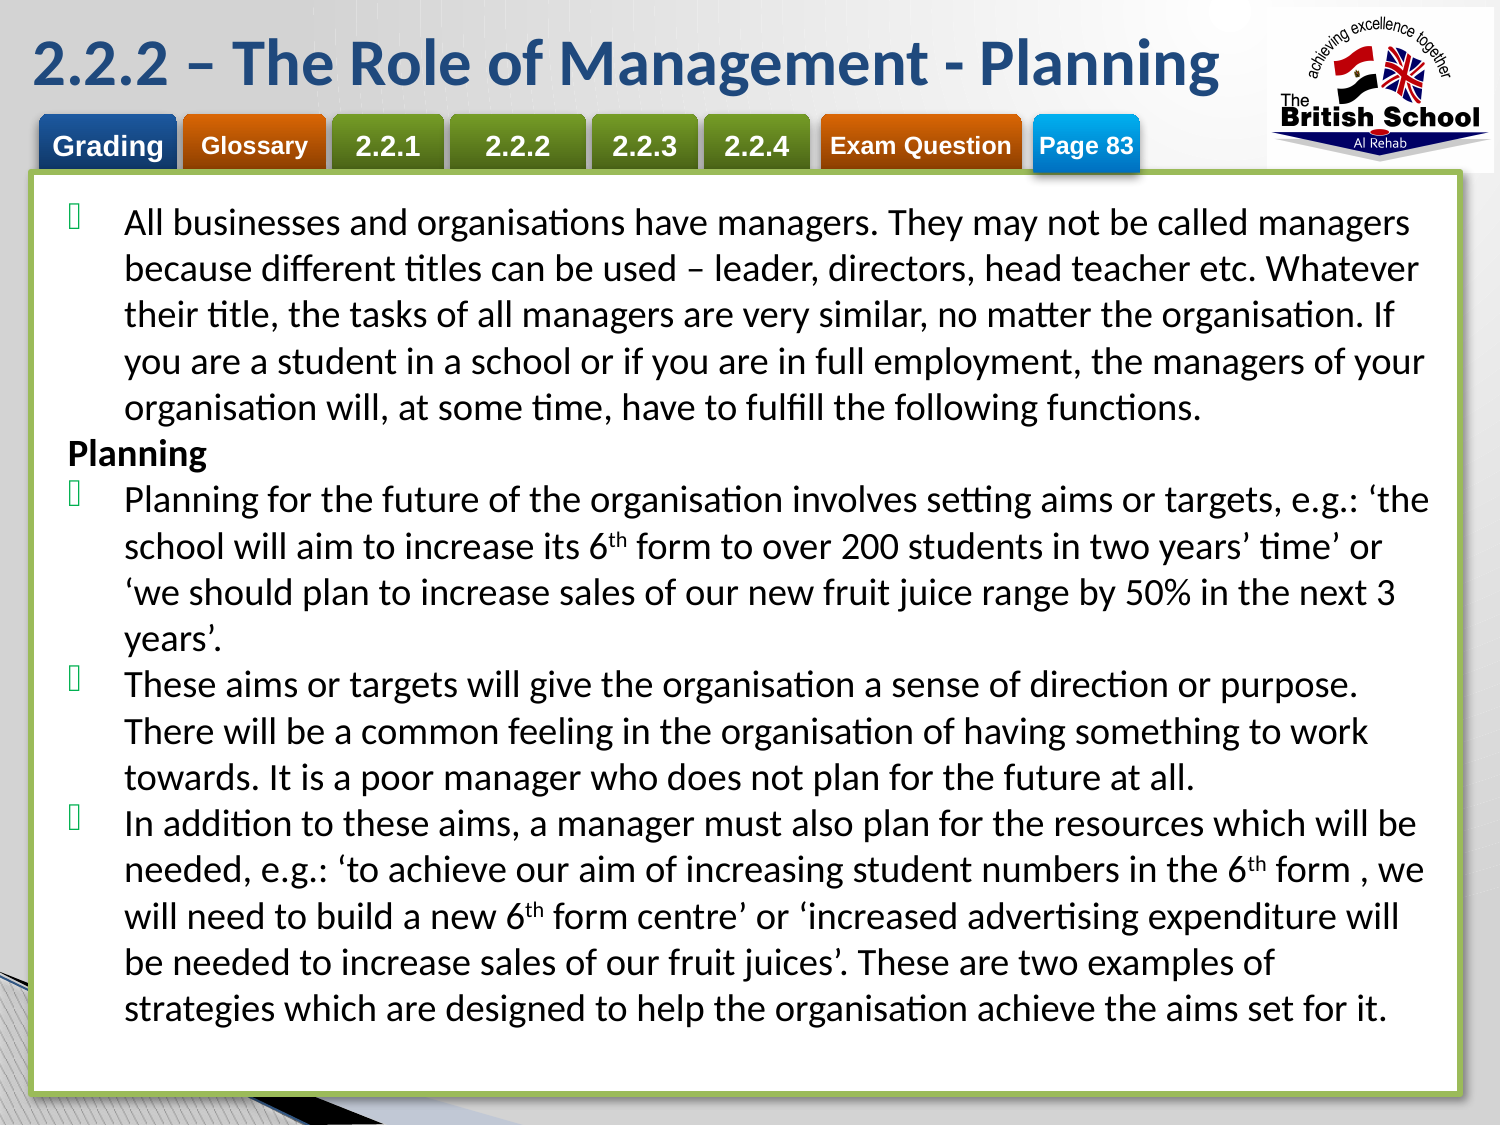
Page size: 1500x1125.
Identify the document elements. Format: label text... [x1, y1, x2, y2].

picture [1267, 7, 1495, 173]
title 2.2.2 – The Role of Management - Planning [17, 7, 1282, 110]
picture [281, 1114, 303, 1125]
text_box All businesses and organisations have managers. They may not be called managers because different titles can be used – leader, directors, head teacher etc. Whatever their title, the tasks of all managers are very similar, no matter the organisation. If you are a student in a school or if you are in full employment, the managers of your organisation will, at some time, have to fulfill the following functions. Planning Planning for the future of the organisation involves setting aims or targets, e.g.: ‘the school will aim to increase its 6th form to over 200 students in two years’ time’ or ‘we should plan to increase sales of our new fruit juice range by 50% in the next 3 years’. These aims or targets will give the organisation a sense of direction or purpose. There will be a common feeling in the organisation of having something to work towards. It is a poor manager who does not plan for the future at all. In addition to these aims, a manager must also plan for the resources which will be needed, e.g.: ‘to achieve our aim of increasing student numbers in the 6th form , we will need to build a new 6th form centre’ or ‘increased advertising expenditure will be needed to increase sales of our fruit juices’. These are two examples of strategies which are designed to help the organisation achieve the aims set for it. [53, 189, 1447, 1037]
text_box Page 83 [1033, 114, 1140, 173]
